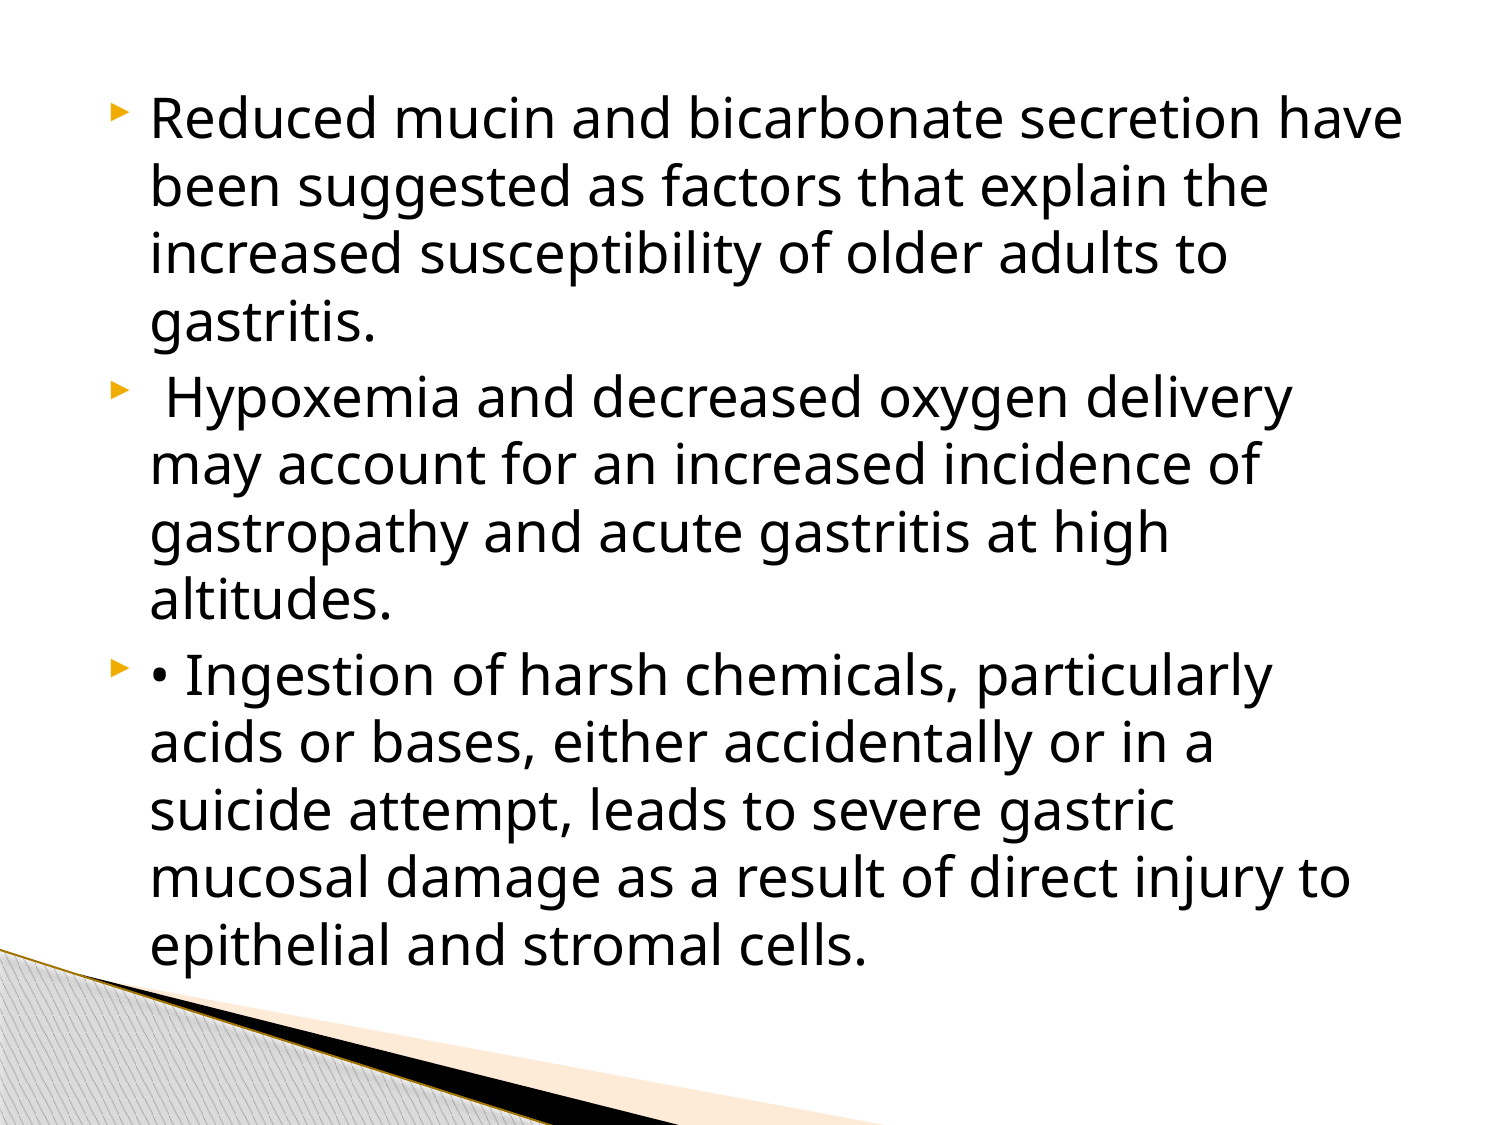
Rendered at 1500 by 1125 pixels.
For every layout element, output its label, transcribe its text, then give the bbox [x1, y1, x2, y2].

list Reduced mucin and bicarbonate secretion have been suggested as factors that explain the increased susceptibility of older adults to gastritis. Hypoxemia and decreased oxygen delivery may account for an increased incidence of gastropathy and acute gastritis at high altitudes. • Ingestion of harsh chemicals, particularly acids or bases, either accidentally or in a suicide attempt, leads to severe gastric mucosal damage as a result of direct injury to epithelial and stromal cells. [75, 75, 1425, 986]
